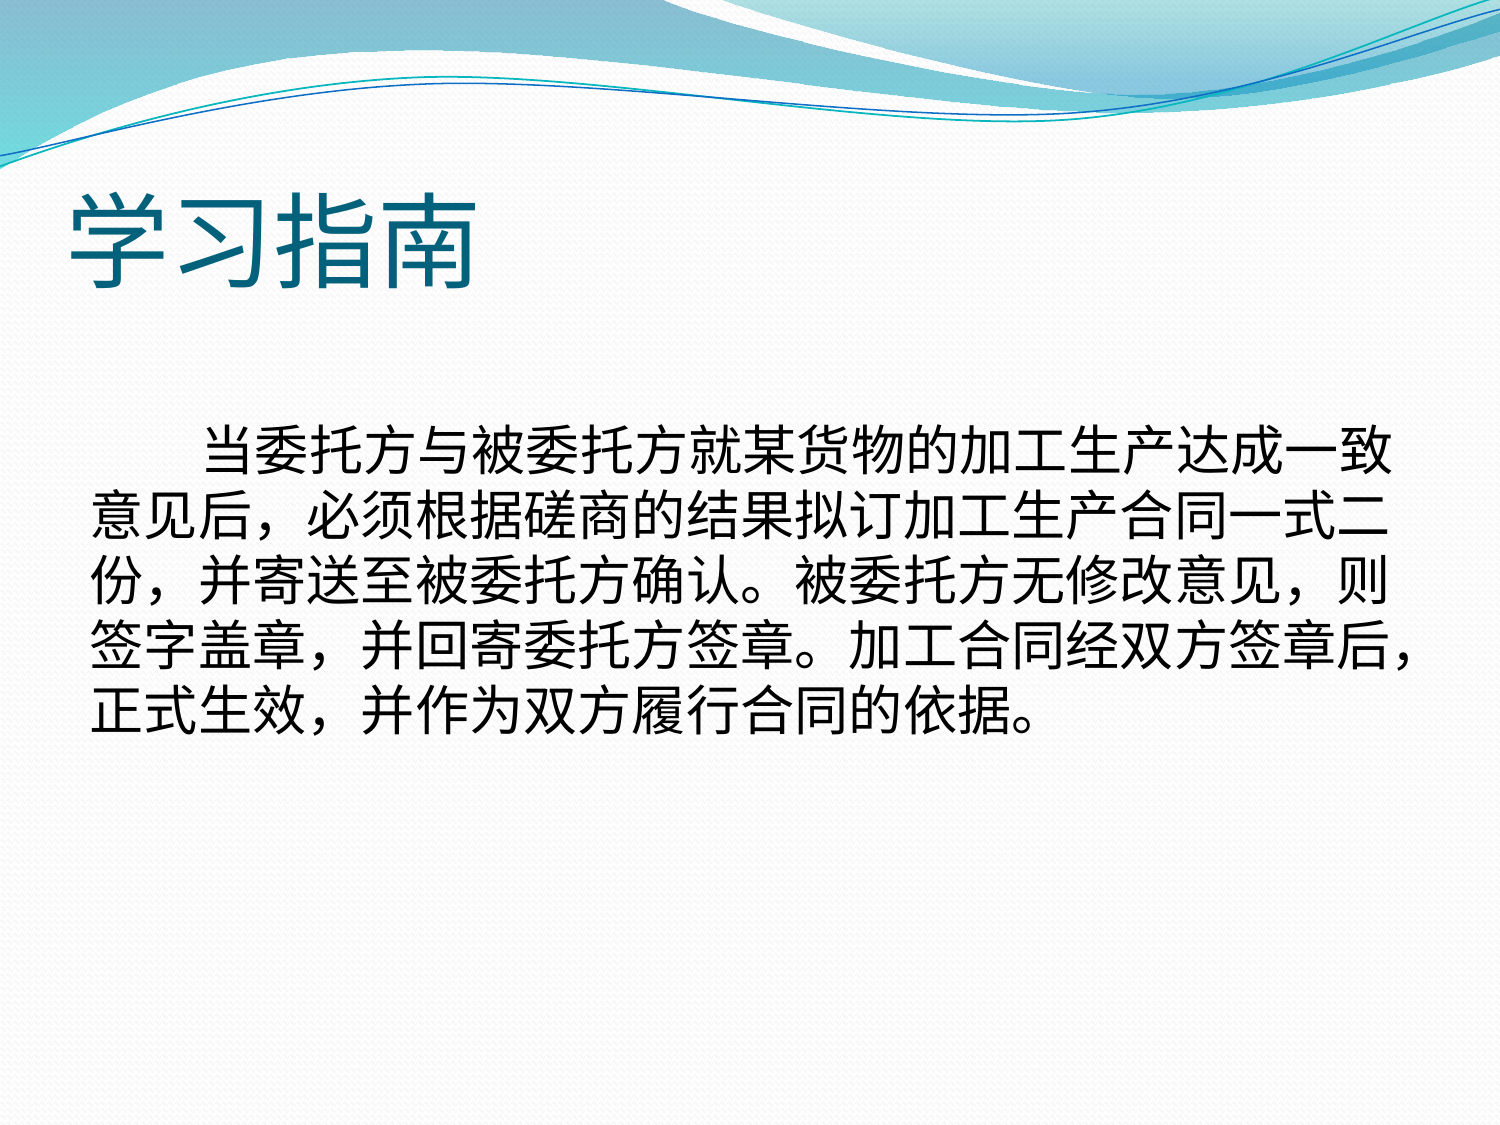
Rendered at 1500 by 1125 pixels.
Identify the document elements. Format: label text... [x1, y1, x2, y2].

title 学习指南 [64, 113, 1415, 302]
text_box 当委托方与被委托方就某货物的加工生产达成一致意见后，必须根据磋商的结果拟订加工生产合同一式二份，并寄送至被委托方确认。被委托方无修改意见，则签字盖章，并回寄委托方签章。加工合同经双方签章后，正式生效，并作为双方履行合同的依据。 [74, 408, 1425, 1038]
